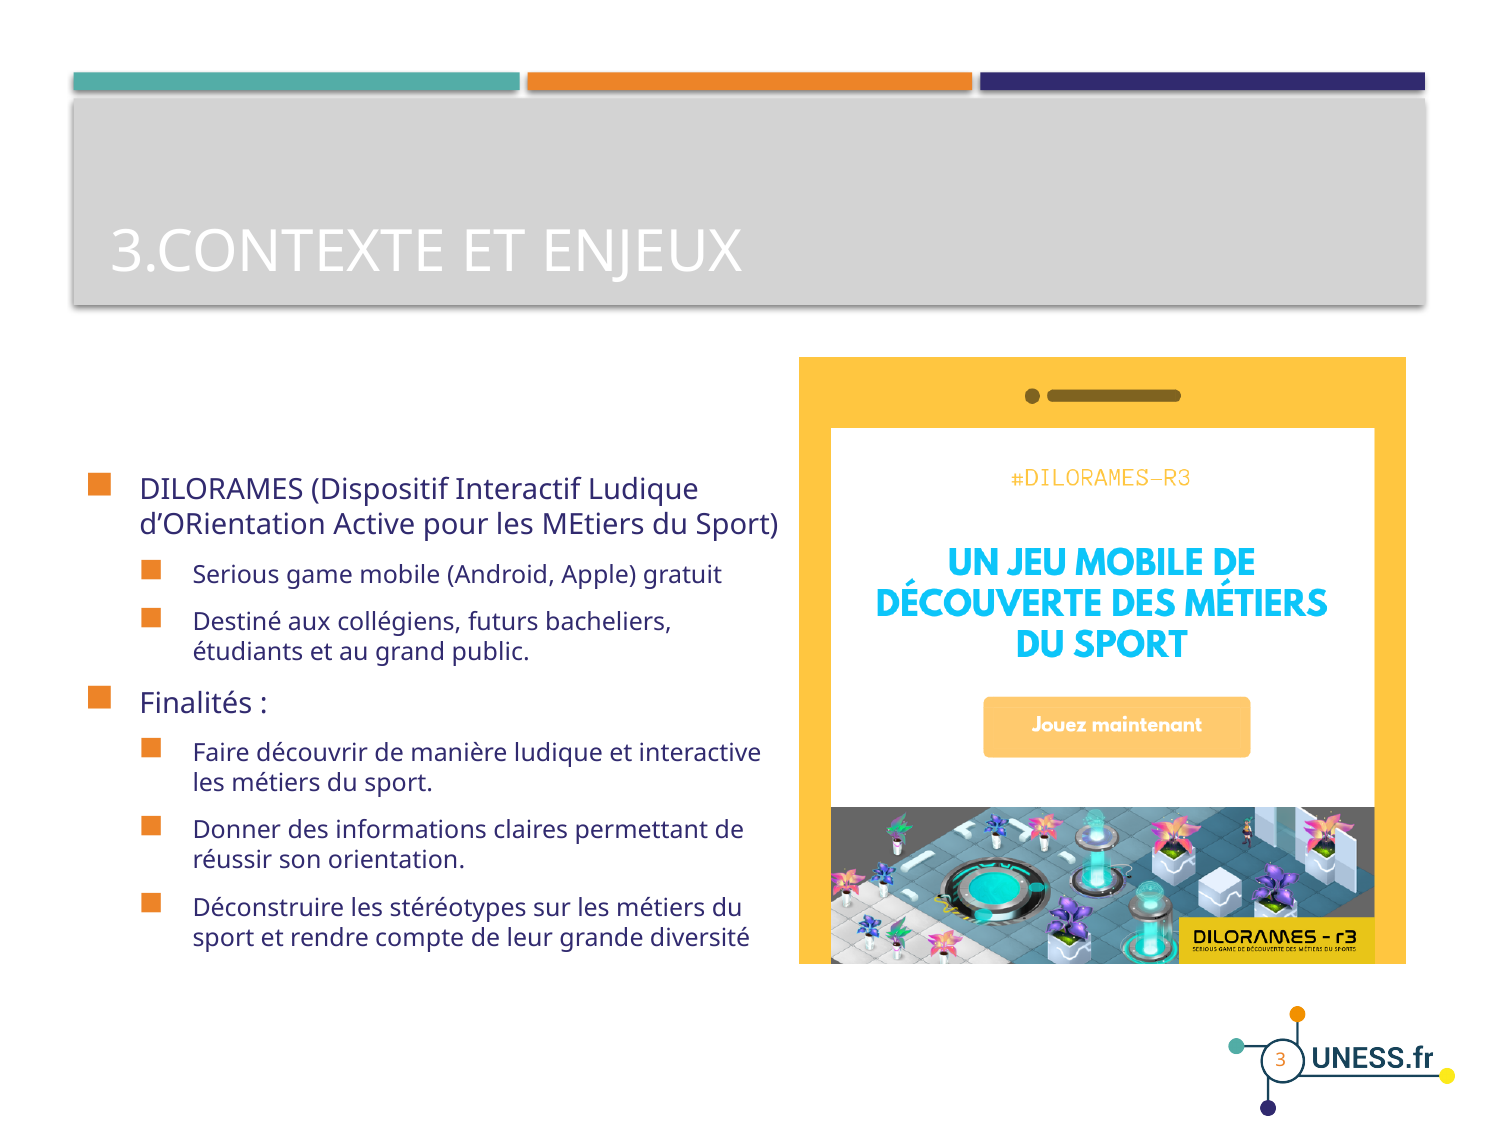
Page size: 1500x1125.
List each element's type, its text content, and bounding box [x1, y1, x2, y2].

title 3.Contexte et enjeux [95, 112, 1406, 291]
list DILORAMES (Dispositif Interactif Ludique d’ORientation Active pour les MEtiers du Sport) Serious game mobile (Android, Apple) gratuit Destiné aux collégiens, futurs bacheliers, étudiants et au grand public. Finalités : Faire découvrir de manière ludique et interactive les métiers du sport. Donner des informations claires permettant de réussir son orientation. Déconstruire les stéréotypes sur les métiers du sport et rendre compte de leur grande diversité [74, 330, 800, 1091]
picture [798, 356, 1407, 965]
picture [1228, 1006, 1455, 1116]
slide_number 3 [1174, 1030, 1302, 1091]
